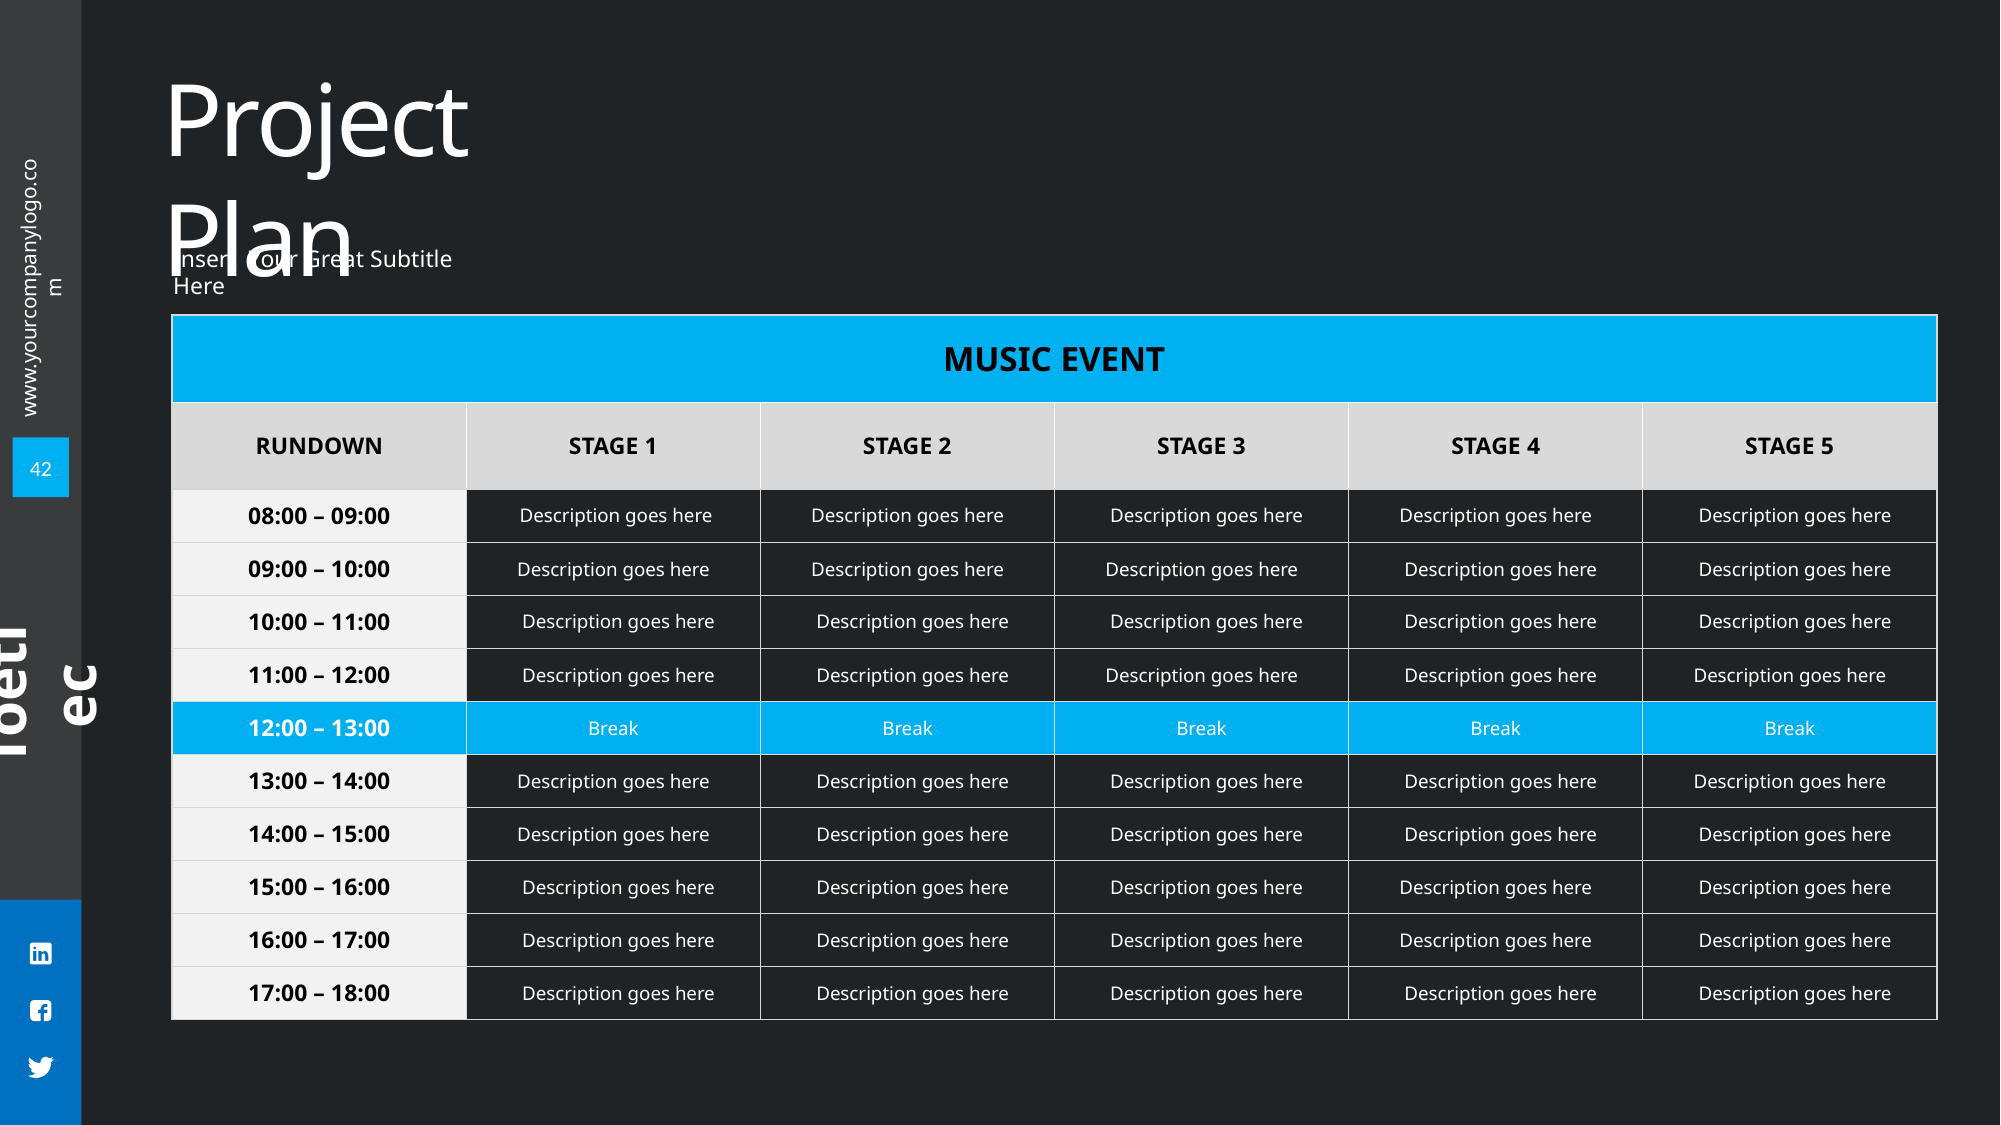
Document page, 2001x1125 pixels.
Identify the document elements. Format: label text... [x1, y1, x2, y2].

table_cell Description goes here [1055, 596, 1348, 648]
table_cell STAGE 4 [1349, 403, 1642, 488]
table_cell 17:00 – 18:00 [173, 967, 466, 1019]
table_cell Break [1643, 702, 1936, 754]
table_cell Description goes here [1349, 649, 1642, 701]
table_cell 13:00 – 14:00 [173, 755, 466, 807]
table_cell Description goes here [761, 490, 1054, 542]
table_cell Description goes here [1349, 914, 1642, 966]
table_cell Description goes here [1055, 543, 1348, 595]
table_cell Description goes here [1055, 490, 1348, 542]
table_cell 12:00 – 13:00 [173, 702, 466, 754]
table_cell Description goes here [761, 808, 1054, 860]
table_cell Description goes here [467, 543, 760, 595]
table_cell STAGE 5 [1643, 403, 1936, 488]
table_cell Description goes here [1055, 808, 1348, 860]
table_header MUSIC EVENT [173, 316, 1936, 402]
table_cell Description goes here [1055, 861, 1348, 913]
table_cell Description goes here [1643, 967, 1936, 1019]
table_cell Description goes here [761, 914, 1054, 966]
table_cell Description goes here [1349, 596, 1642, 648]
table_cell STAGE 2 [761, 403, 1054, 488]
table_cell Description goes here [1349, 967, 1642, 1019]
table_cell Description goes here [467, 808, 760, 860]
table_cell 08:00 – 09:00 [173, 490, 466, 542]
table_cell Description goes here [467, 914, 760, 966]
table_cell Description goes here [761, 596, 1054, 648]
table_cell STAGE 3 [1055, 403, 1348, 488]
table_cell Description goes here [761, 967, 1054, 1019]
table_cell Description goes here [761, 755, 1054, 807]
table_cell Description goes here [467, 967, 760, 1019]
table_cell Break [761, 702, 1054, 754]
table_cell Break [1055, 702, 1348, 754]
table_cell Description goes here [1643, 808, 1936, 860]
table_cell 10:00 – 11:00 [173, 596, 466, 648]
text_box Project Plan [147, 116, 677, 236]
table_cell STAGE 1 [467, 403, 760, 488]
table_cell Description goes here [467, 755, 760, 807]
table_cell Description goes here [761, 861, 1054, 913]
table_cell 16:00 – 17:00 [173, 914, 466, 966]
table_cell Description goes here [1349, 861, 1642, 913]
table_cell Description goes here [1643, 490, 1936, 542]
table_cell Description goes here [1055, 755, 1348, 807]
slide_number 42 [12, 437, 69, 498]
table_cell Break [467, 702, 760, 754]
table_cell Description goes here [467, 490, 760, 542]
table_cell 09:00 – 10:00 [173, 543, 466, 595]
table_cell Description goes here [1055, 967, 1348, 1019]
table_cell Description goes here [467, 649, 760, 701]
table_cell Description goes here [1055, 914, 1348, 966]
table_cell RUNDOWN [173, 403, 466, 488]
table_cell 11:00 – 12:00 [173, 649, 466, 701]
table_cell Description goes here [761, 543, 1054, 595]
table_cell 14:00 – 15:00 [173, 808, 466, 860]
table_cell Description goes here [467, 596, 760, 648]
table_cell Description goes here [1643, 861, 1936, 913]
table_cell Description goes here [1643, 755, 1936, 807]
table_cell 15:00 – 16:00 [173, 861, 466, 913]
table_cell Description goes here [1643, 649, 1936, 701]
table_cell Description goes here [467, 861, 760, 913]
table_cell Description goes here [761, 649, 1054, 701]
table_cell Description goes here [1349, 490, 1642, 542]
table_cell Description goes here [1643, 596, 1936, 648]
table_cell Description goes here [1643, 914, 1936, 966]
table_cell Description goes here [1349, 755, 1642, 807]
text_box Insert Your Great Subtitle Here [158, 237, 512, 307]
table_cell Description goes here [1349, 808, 1642, 860]
table_cell Description goes here [1055, 649, 1348, 701]
table_cell Description goes here [1643, 543, 1936, 595]
table_cell Break [1349, 702, 1642, 754]
table_cell Description goes here [1349, 543, 1642, 595]
